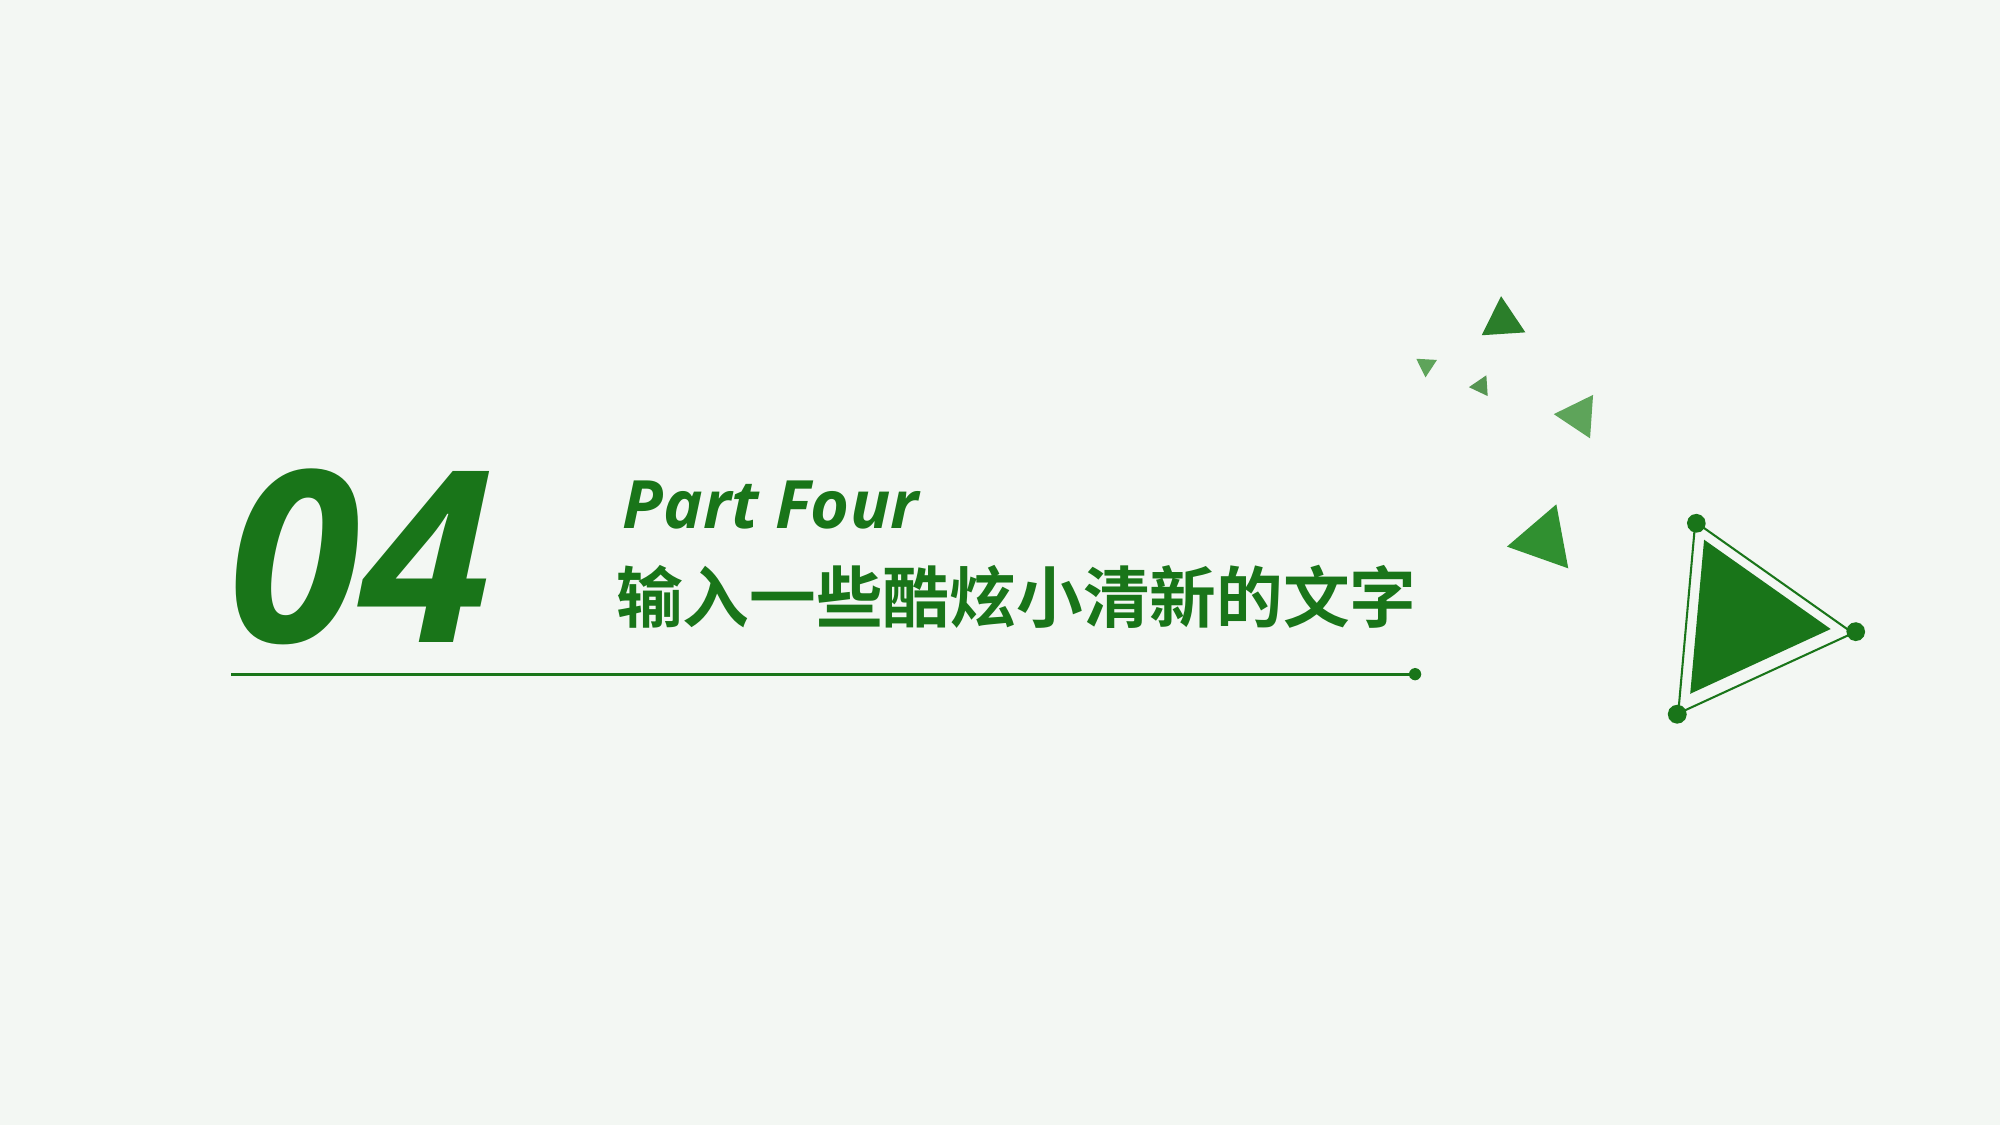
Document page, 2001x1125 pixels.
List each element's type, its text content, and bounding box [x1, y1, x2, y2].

text_box [1416, 358, 1437, 378]
text_box 04 [226, 417, 496, 676]
text_box Part Four [608, 454, 934, 550]
text_box [1553, 394, 1594, 439]
text_box [1481, 296, 1526, 336]
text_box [1629, 513, 1865, 729]
text_box [1468, 375, 1488, 397]
text_box [1506, 504, 1569, 569]
text_box 输入一些酷炫小清新的文字 [601, 548, 1472, 644]
